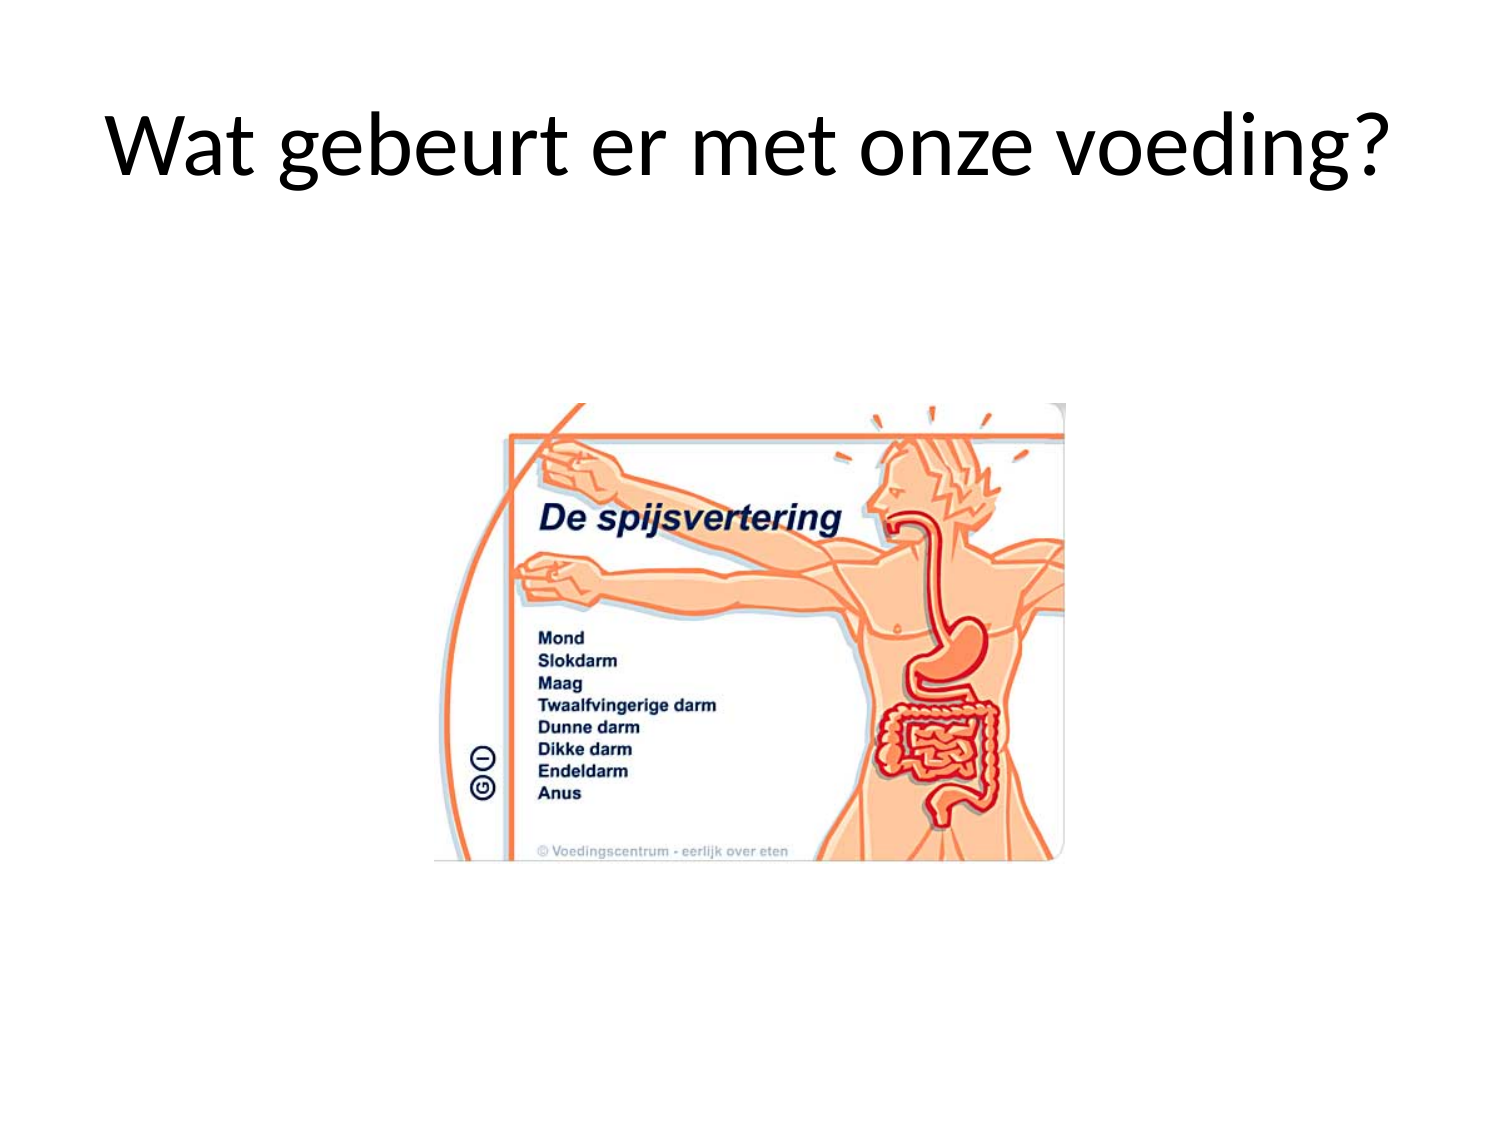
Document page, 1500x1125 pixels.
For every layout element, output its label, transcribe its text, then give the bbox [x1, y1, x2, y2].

title Wat gebeurt er met onze voeding? [75, 45, 1425, 233]
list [434, 403, 1066, 864]
